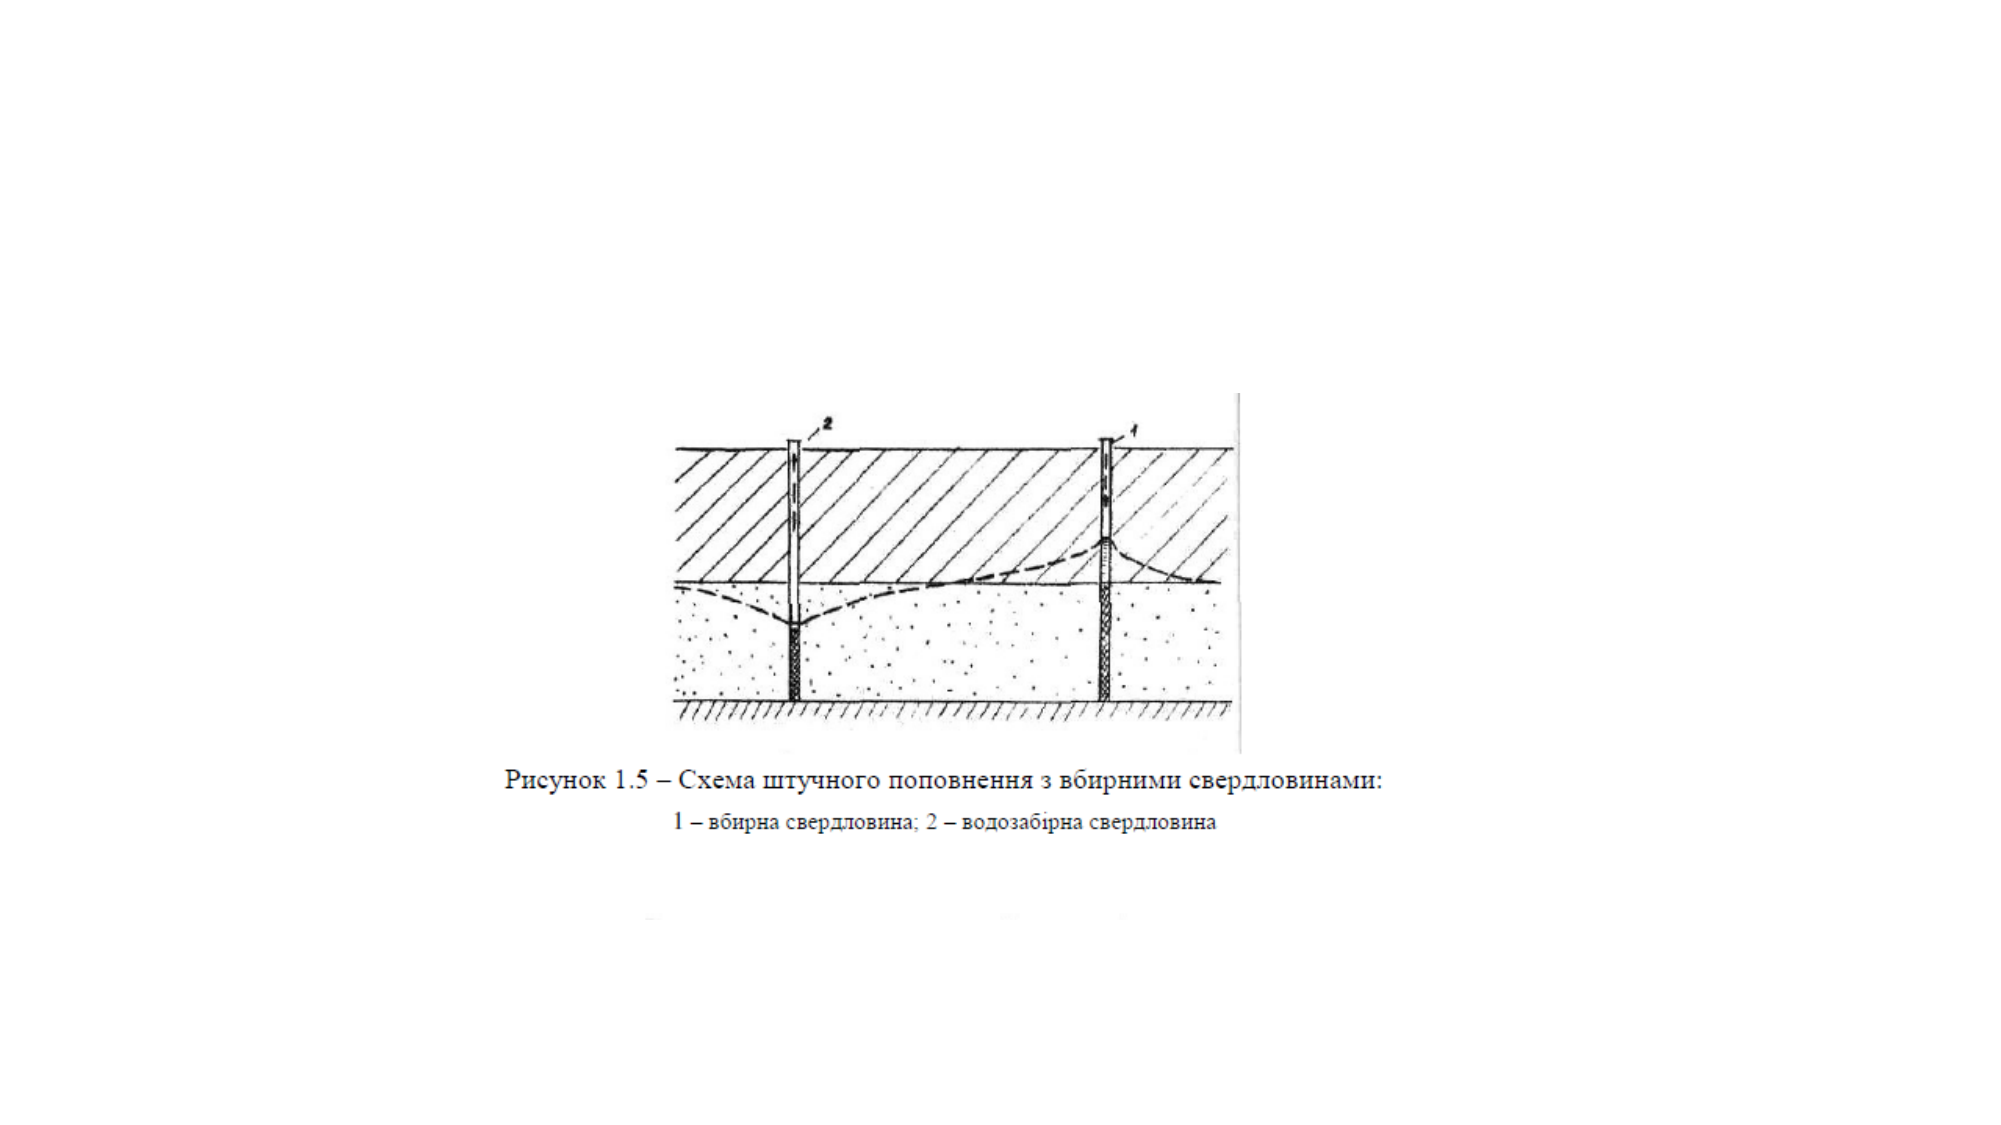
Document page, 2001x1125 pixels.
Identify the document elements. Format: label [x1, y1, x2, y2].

list [497, 392, 1503, 920]
